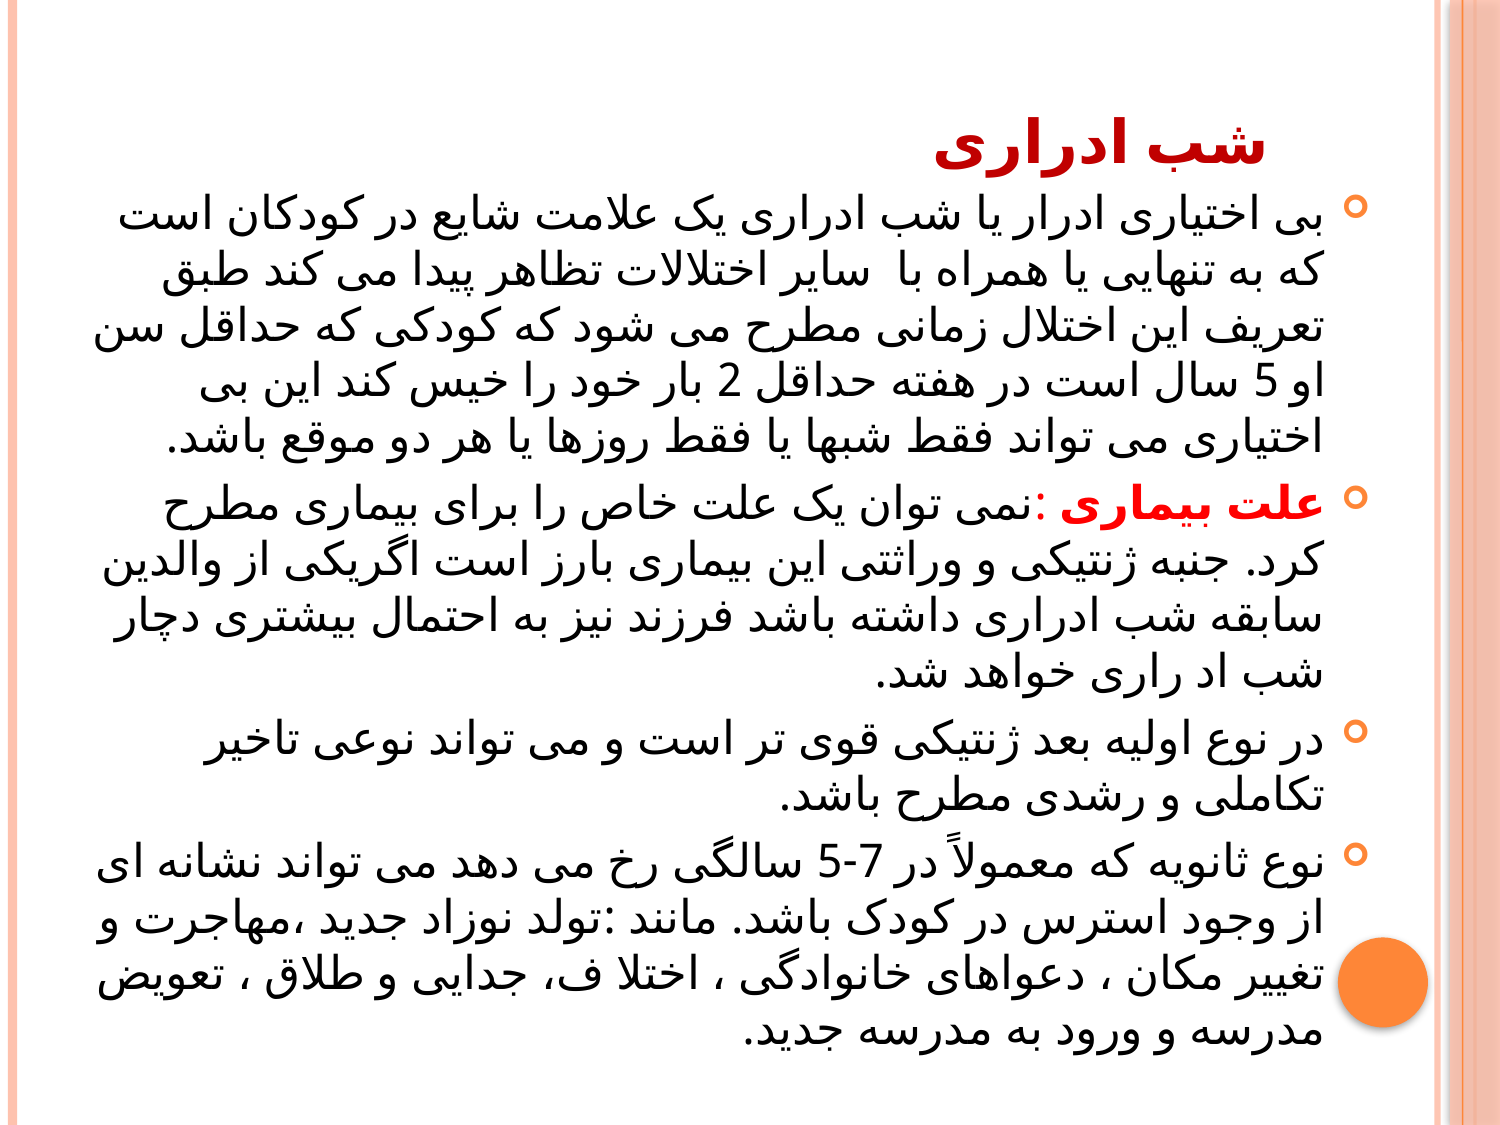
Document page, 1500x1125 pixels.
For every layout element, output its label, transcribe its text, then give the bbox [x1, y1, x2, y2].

title شب ادراری [75, 45, 1300, 175]
list بی اختیاری ادرار یا شب ادراری یک علامت شایع در کودکان است که به تنهایی یا همراه با سایر اختلالات تظاهر پیدا می کند طبق تعریف این اختلال زمانی مطرح می شود که کودکی که حداقل سن او 5 سال است در هفته حداقل 2 بار خود را خیس کند این بی اختیاری می تواند فقط شبها یا فقط روزها یا هر دو موقع باشد. علت بیماری :نمی توان یک علت خاص را برای بیماری مطرح کرد. جنبه ژنتیکی و وراثتی این بیماری بارز است اگریکی از والدین سابقه شب ادراری داشته باشد فرزند نیز به احتمال بیشتری دچار شب اد راری خواهد شد. در نوع اولیه بعد ژنتیکی قوی تر است و می تواند نوعی تاخیر تکاملی و رشدی مطرح باشد. نوع ثانویه که معمولاً در 7-5 سالگی رخ می دهد می تواند نشانه ای از وجود استرس در کودک باشد. مانند :تولد نوزاد جدید ،مهاجرت و تغییر مکان ، دعواهای خانوادگی ، اختلا ف، جدایی و طلاق ، تعویض مدرسه و ورود به مدرسه جدید. [75, 175, 1383, 1062]
